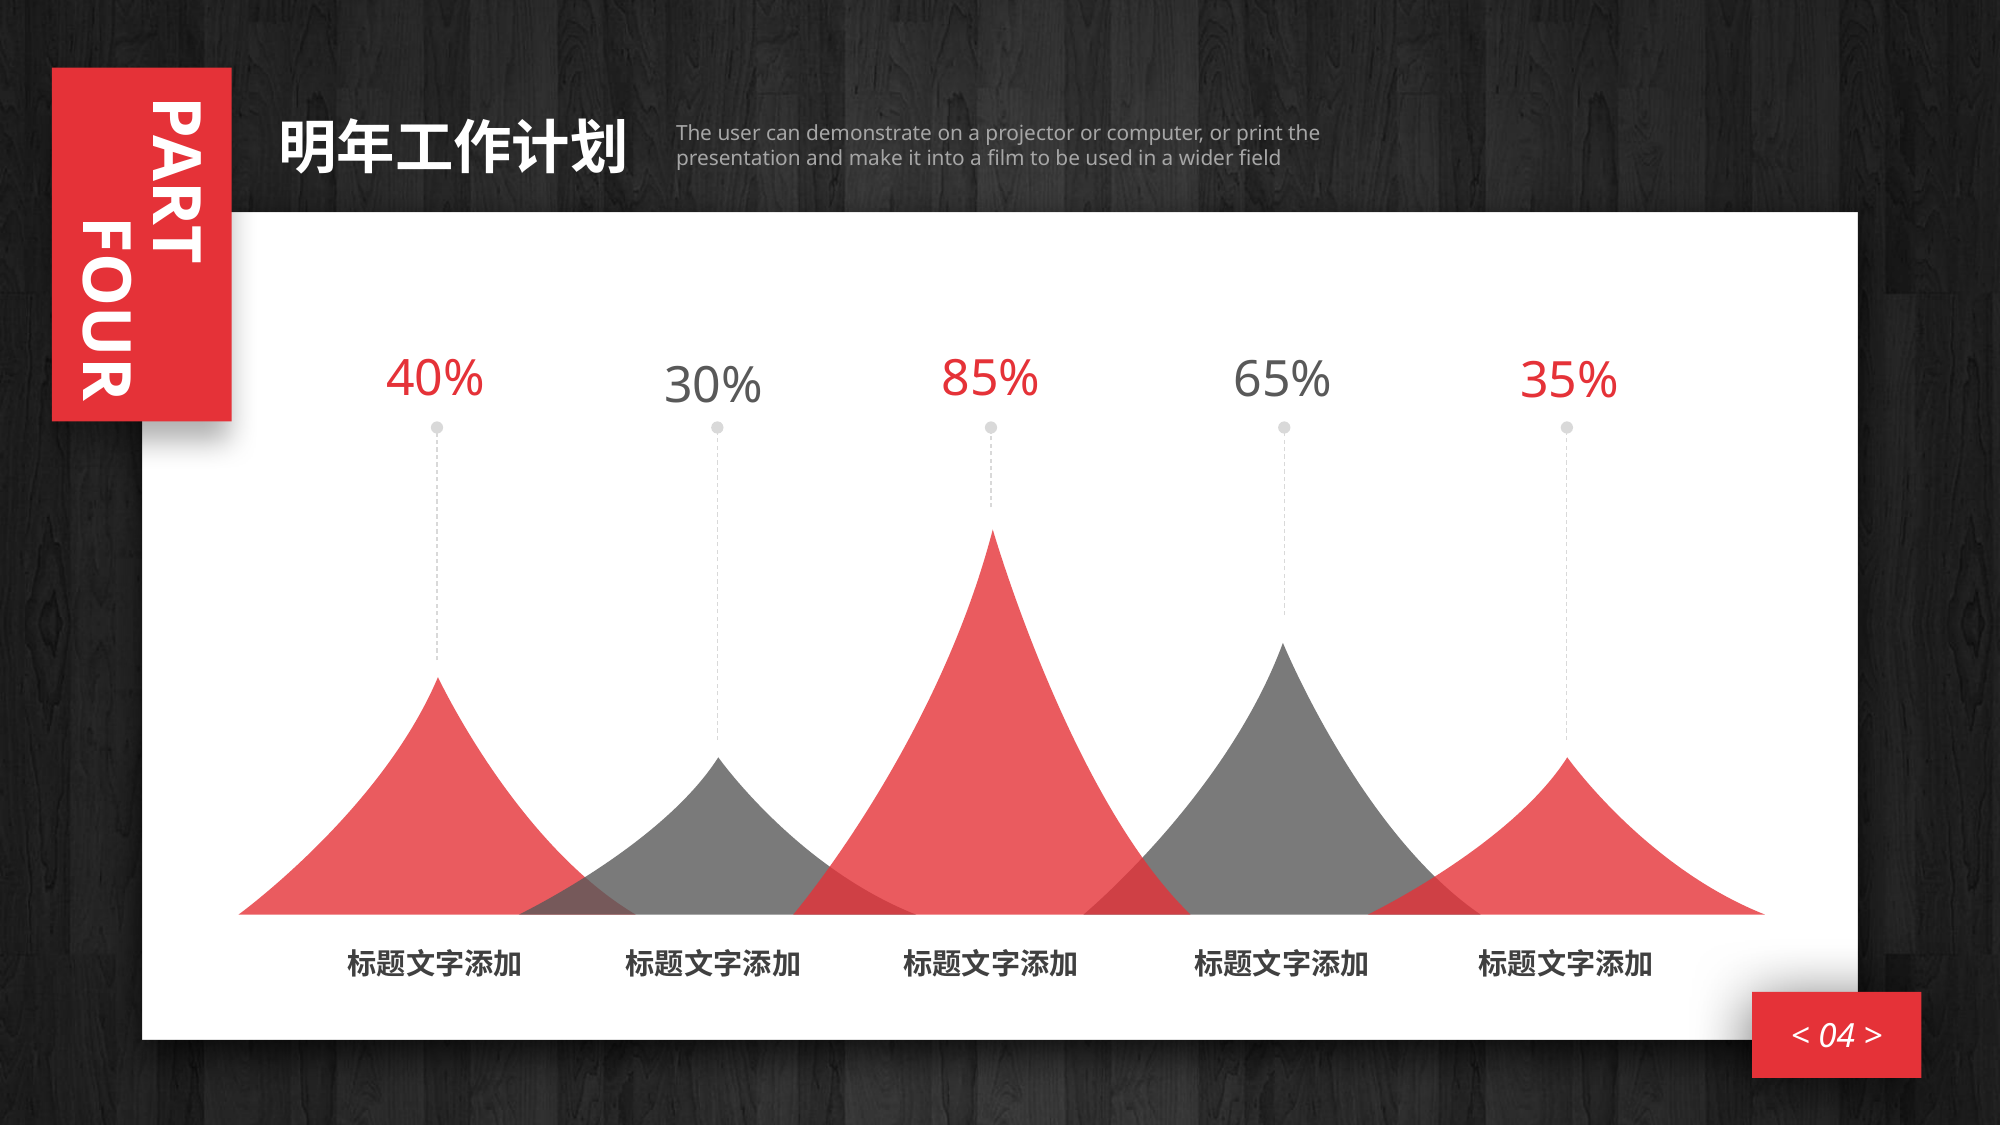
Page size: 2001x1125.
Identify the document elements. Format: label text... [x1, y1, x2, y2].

picture [0, 0, 2000, 1125]
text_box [238, 353, 1765, 989]
text_box 明年工作计划 [264, 102, 953, 188]
text_box The user can demonstrate on a projector or computer, or print the presentation and make it into a film to be used in a wider field [661, 112, 1439, 178]
